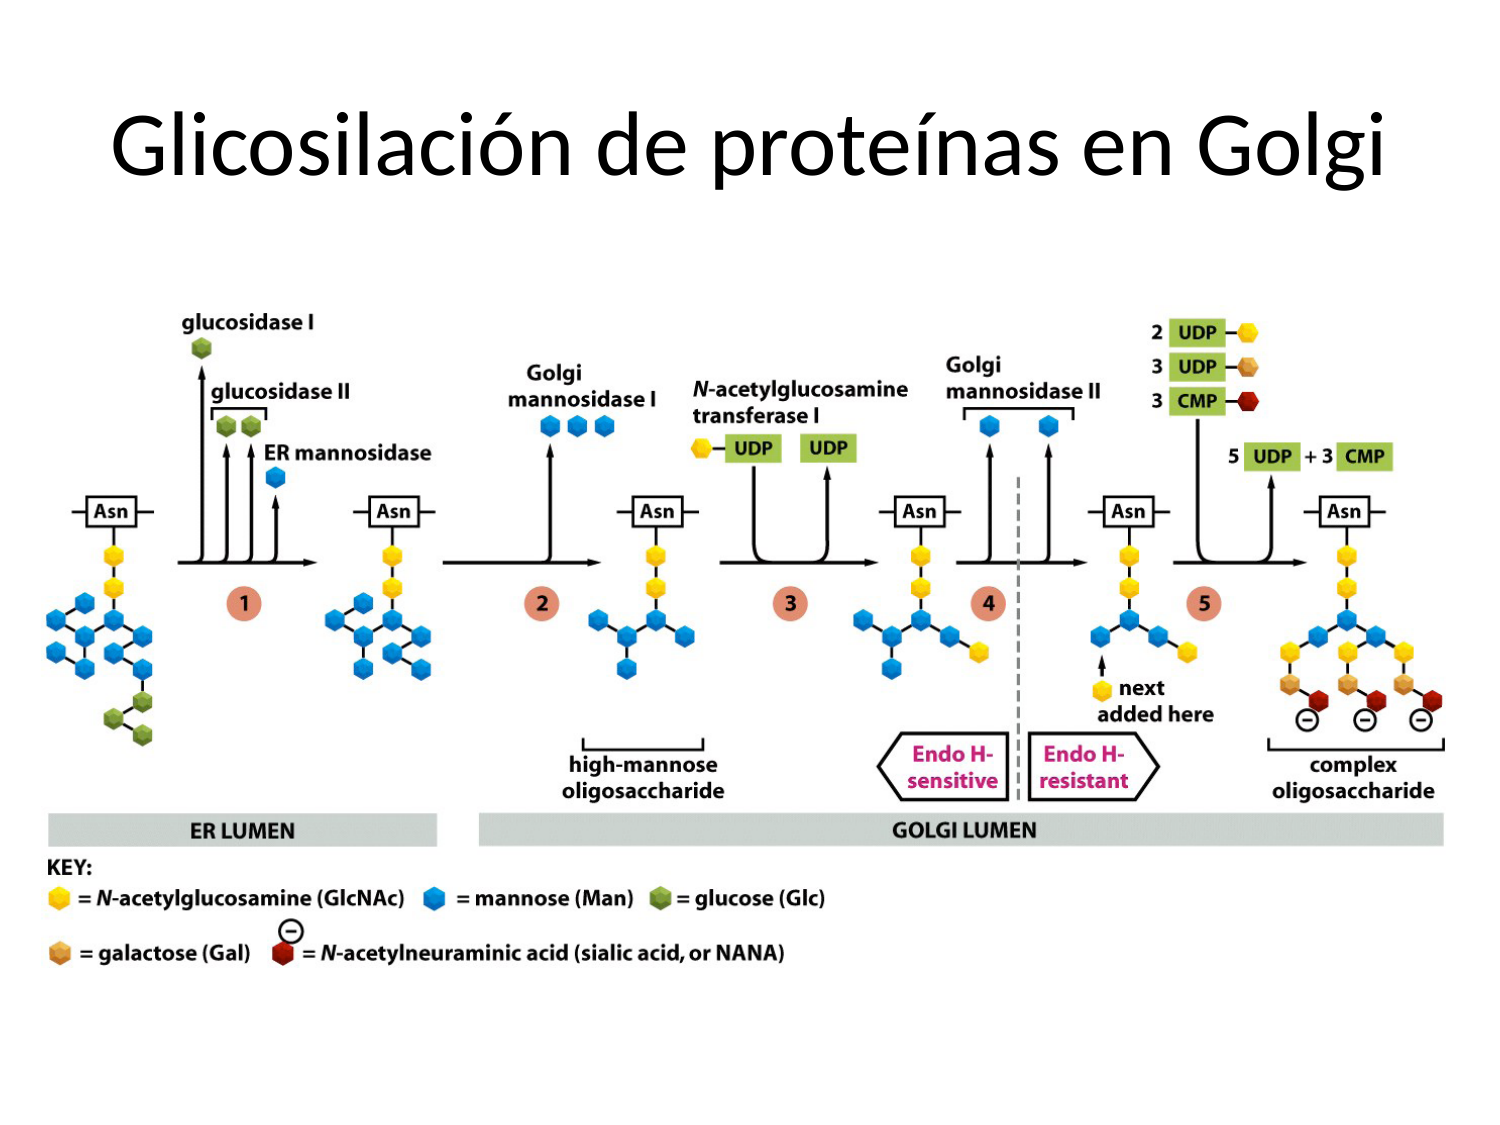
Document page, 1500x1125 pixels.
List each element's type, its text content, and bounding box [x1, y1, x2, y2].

picture [41, 305, 1455, 977]
title Glicosilación de proteínas en Golgi [75, 45, 1425, 233]
